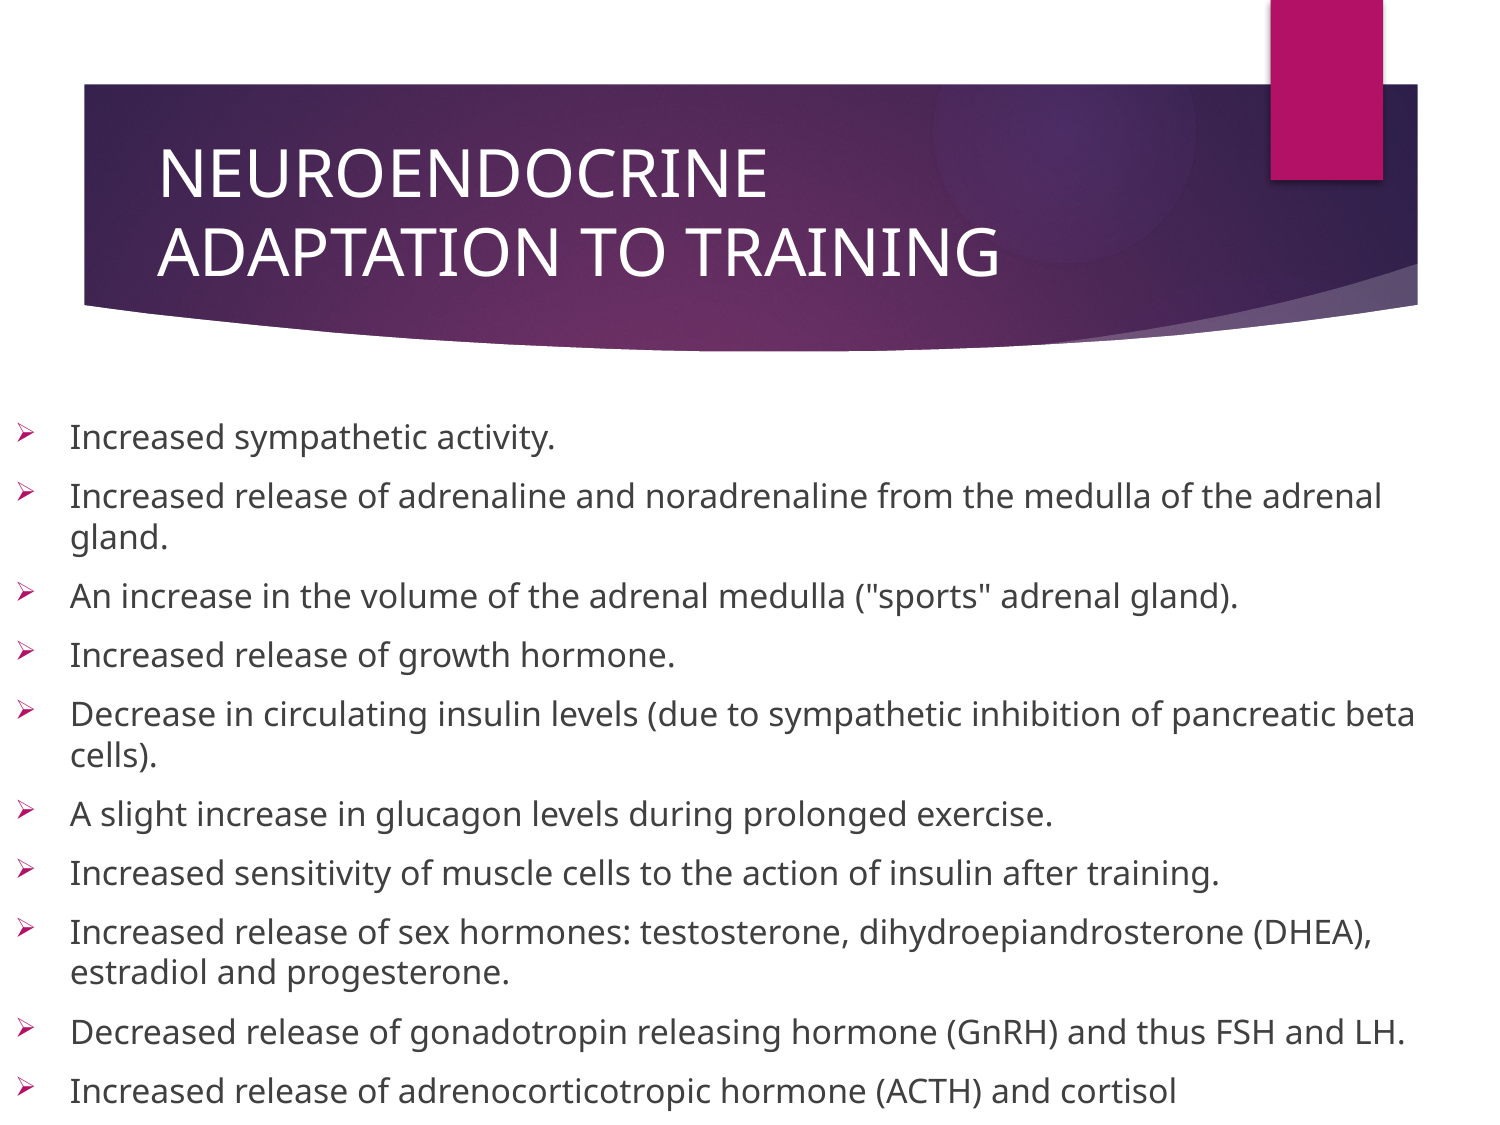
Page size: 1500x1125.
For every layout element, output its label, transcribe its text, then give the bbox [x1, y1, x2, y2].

list Increased sympathetic activity. Increased release of adrenaline and noradrenaline from the medulla of the adrenal gland. An increase in the volume of the adrenal medulla ("sports" adrenal gland). Increased release of growth hormone. Decrease in circulating insulin levels (due to sympathetic inhibition of pancreatic beta cells). A slight increase in glucagon levels during prolonged exercise. Increased sensitivity of muscle cells to the action of insulin after training. Increased release of sex hormones: testosterone, dihydroepiandrosterone (DHEA), estradiol and progesterone. Decreased release of gonadotropin releasing hormone (GnRH) and thus FSH and LH. Increased release of adrenocorticotropic hormone (ACTH) and cortisol [0, 408, 1483, 1125]
title NEUROENDOCRINE ADAPTATION TO TRAINING [142, 152, 1183, 269]
